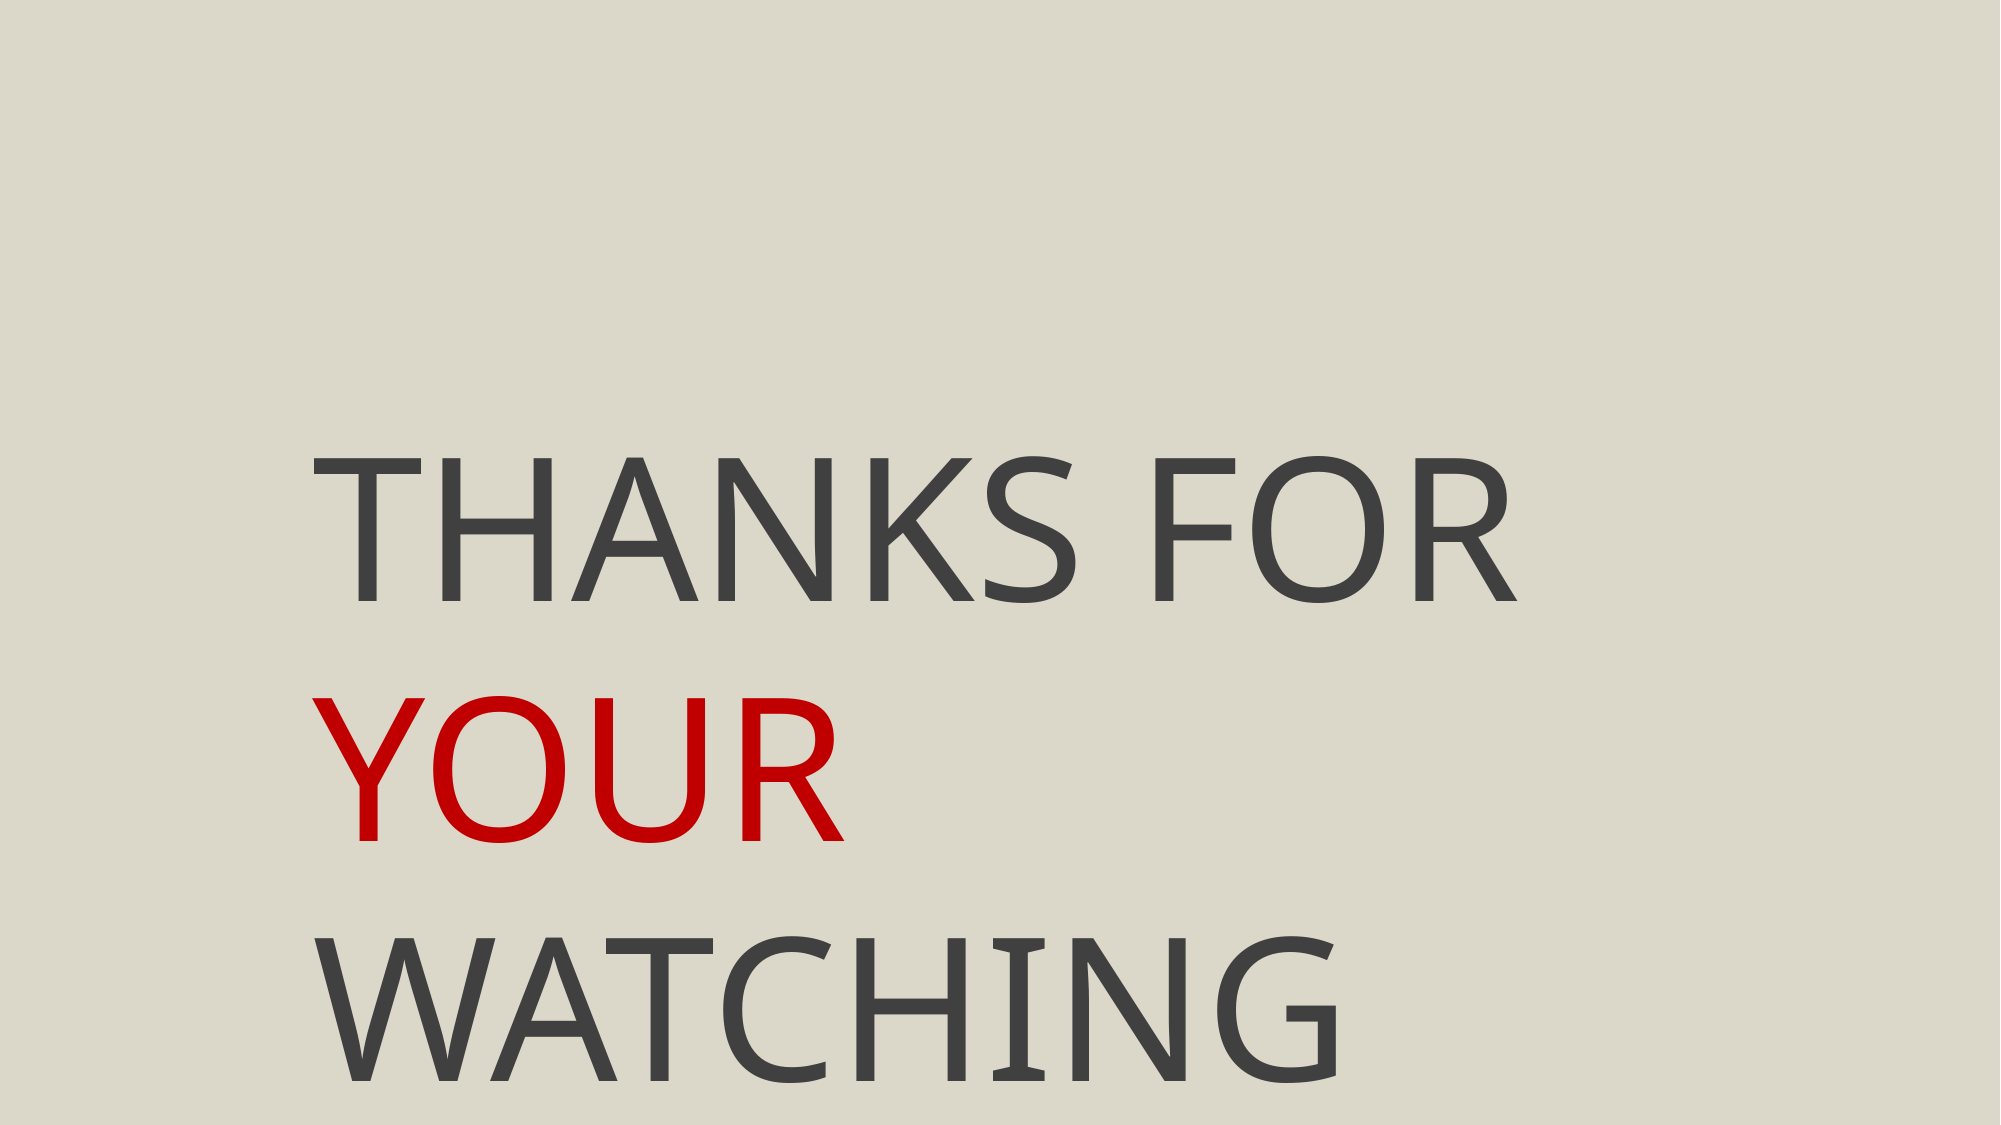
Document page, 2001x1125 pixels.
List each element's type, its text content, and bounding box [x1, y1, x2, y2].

text_box THANKS FOR YOUR WATCHING [297, 393, 1680, 1125]
